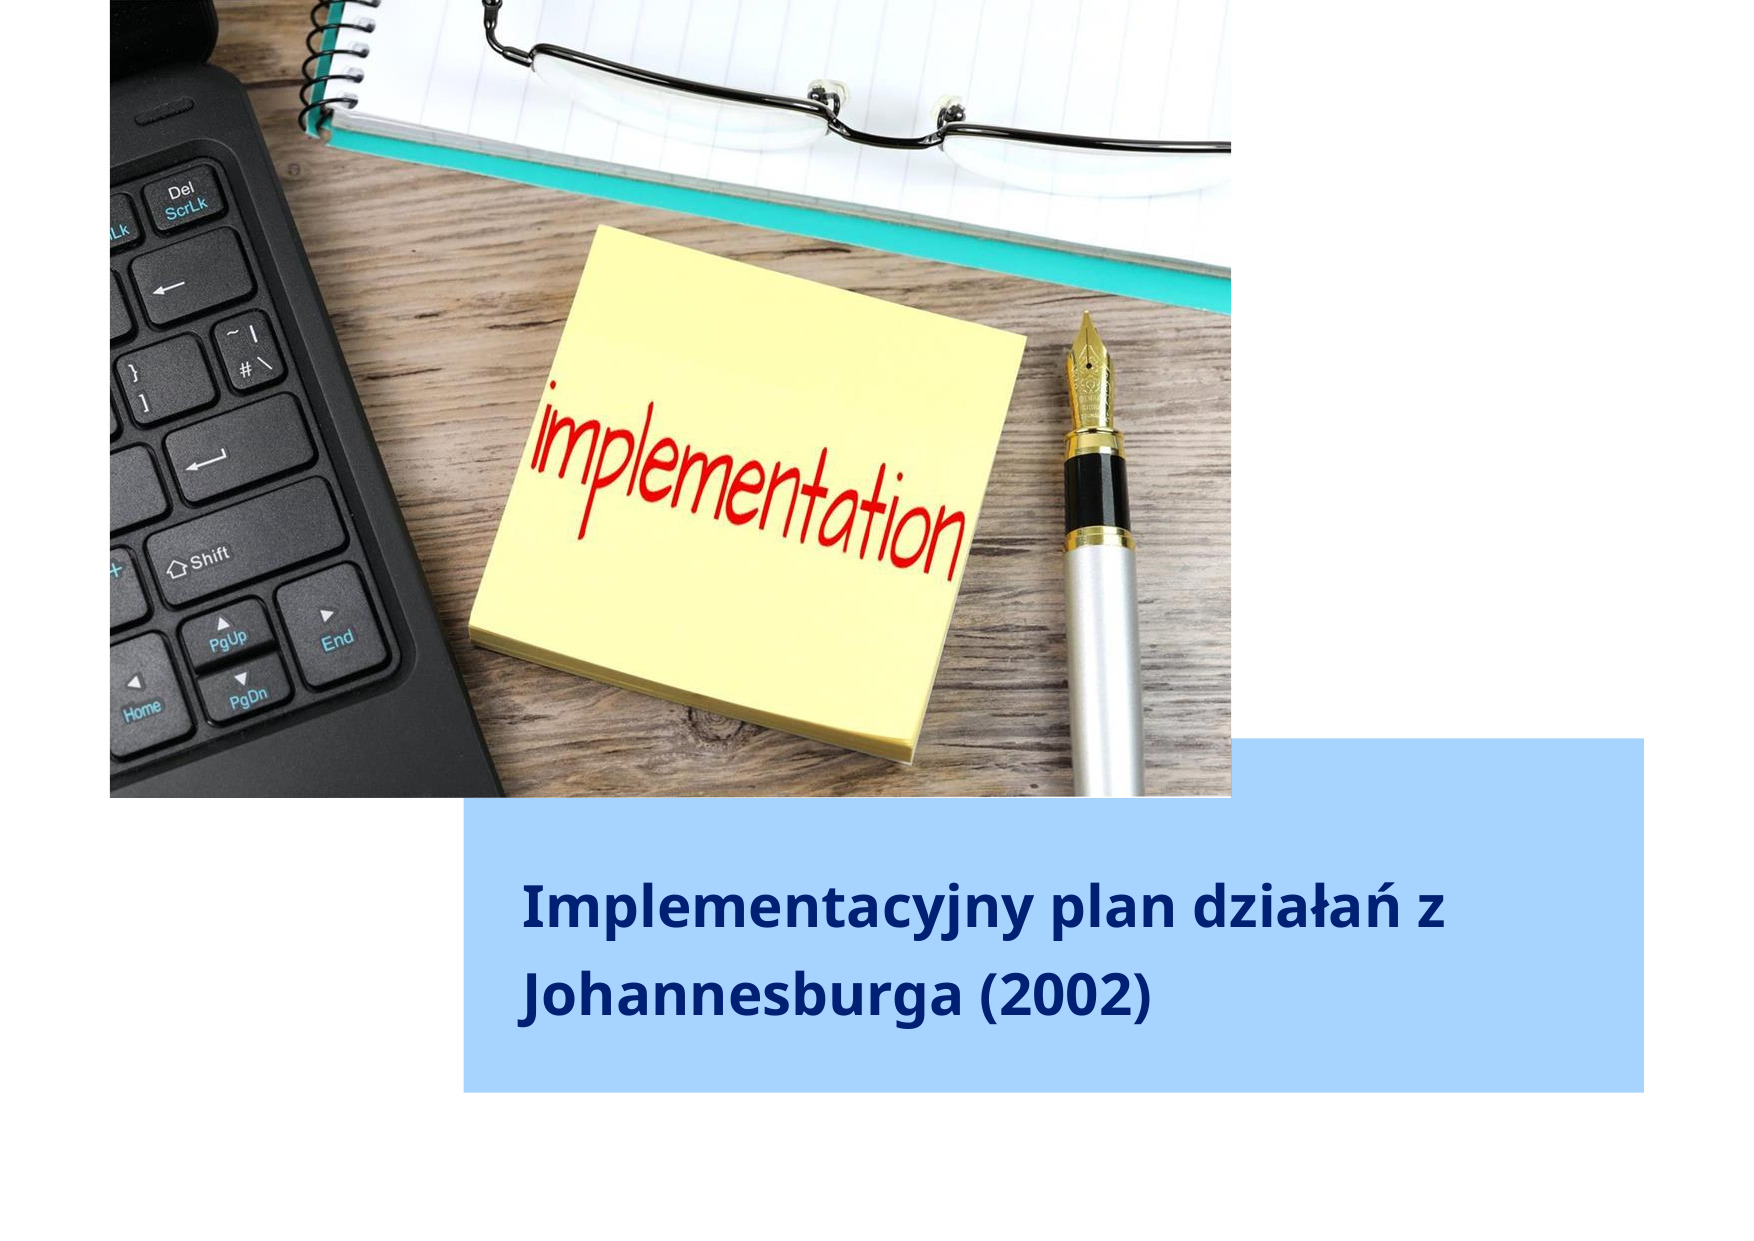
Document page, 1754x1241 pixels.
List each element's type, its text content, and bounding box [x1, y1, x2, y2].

title Implementacyjny plan działań z Johannesburga (2002) [522, 852, 1586, 1069]
picture [109, 0, 1232, 798]
